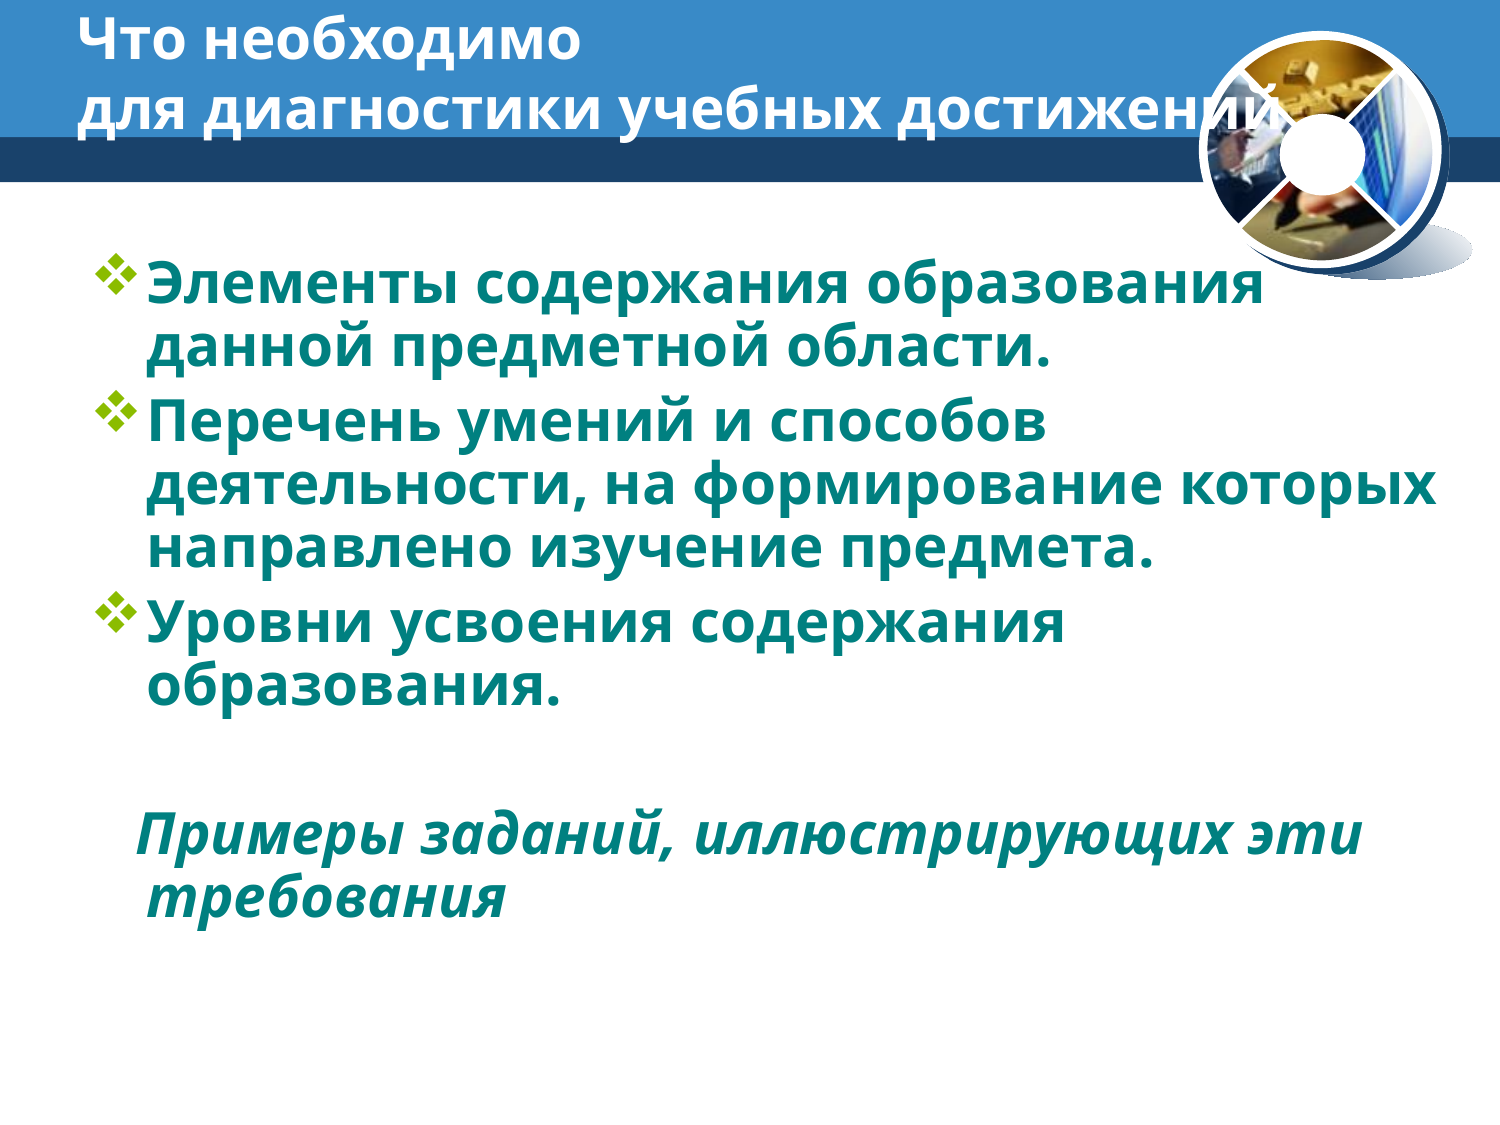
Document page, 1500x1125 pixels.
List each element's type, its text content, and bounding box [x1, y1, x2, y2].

picture [1291, 118, 1301, 122]
title Что необходимо для диагностики учебных достижений [62, 24, 1471, 118]
picture [1349, 118, 1433, 227]
picture [1207, 118, 1292, 224]
picture [1242, 181, 1396, 245]
list Элементы содержания образования данной предметной области. Перечень умений и способов деятельности, на формирование которых направлено изучение предмета. Уровни усвоения содержания образования. Примеры заданий, иллюстрирующих эти требования [74, 245, 1500, 998]
